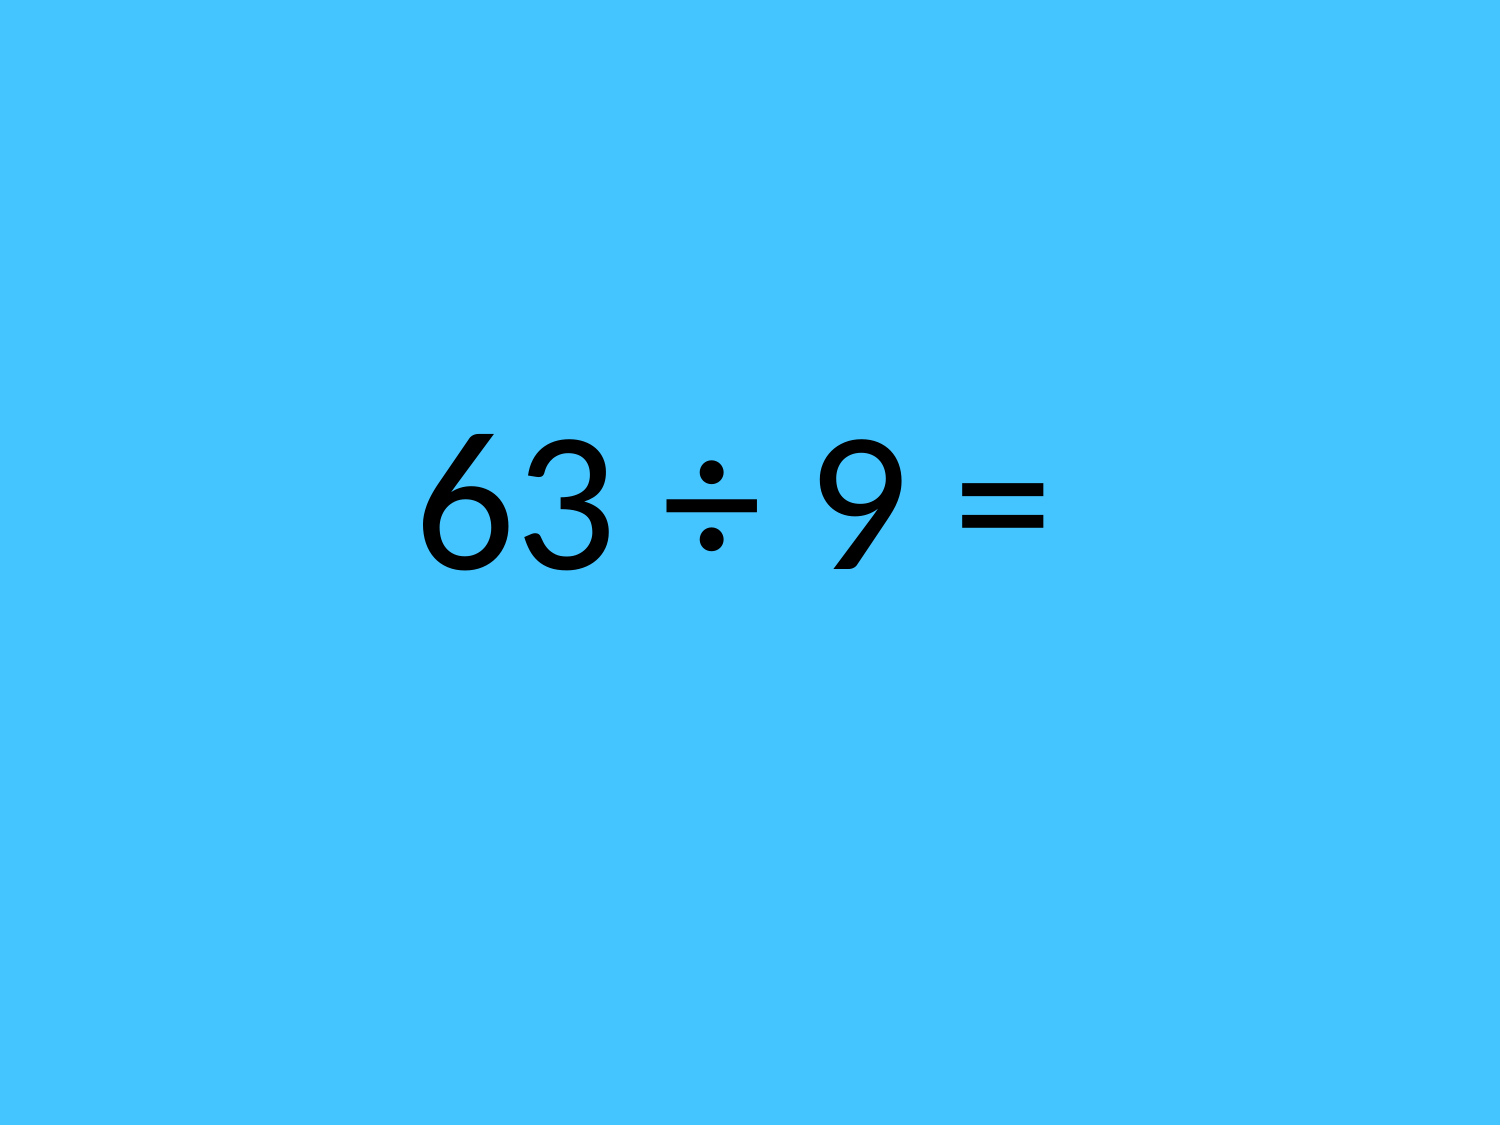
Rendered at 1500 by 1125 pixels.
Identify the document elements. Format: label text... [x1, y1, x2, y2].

text_box 63 ÷ 9 = [399, 362, 1138, 618]
